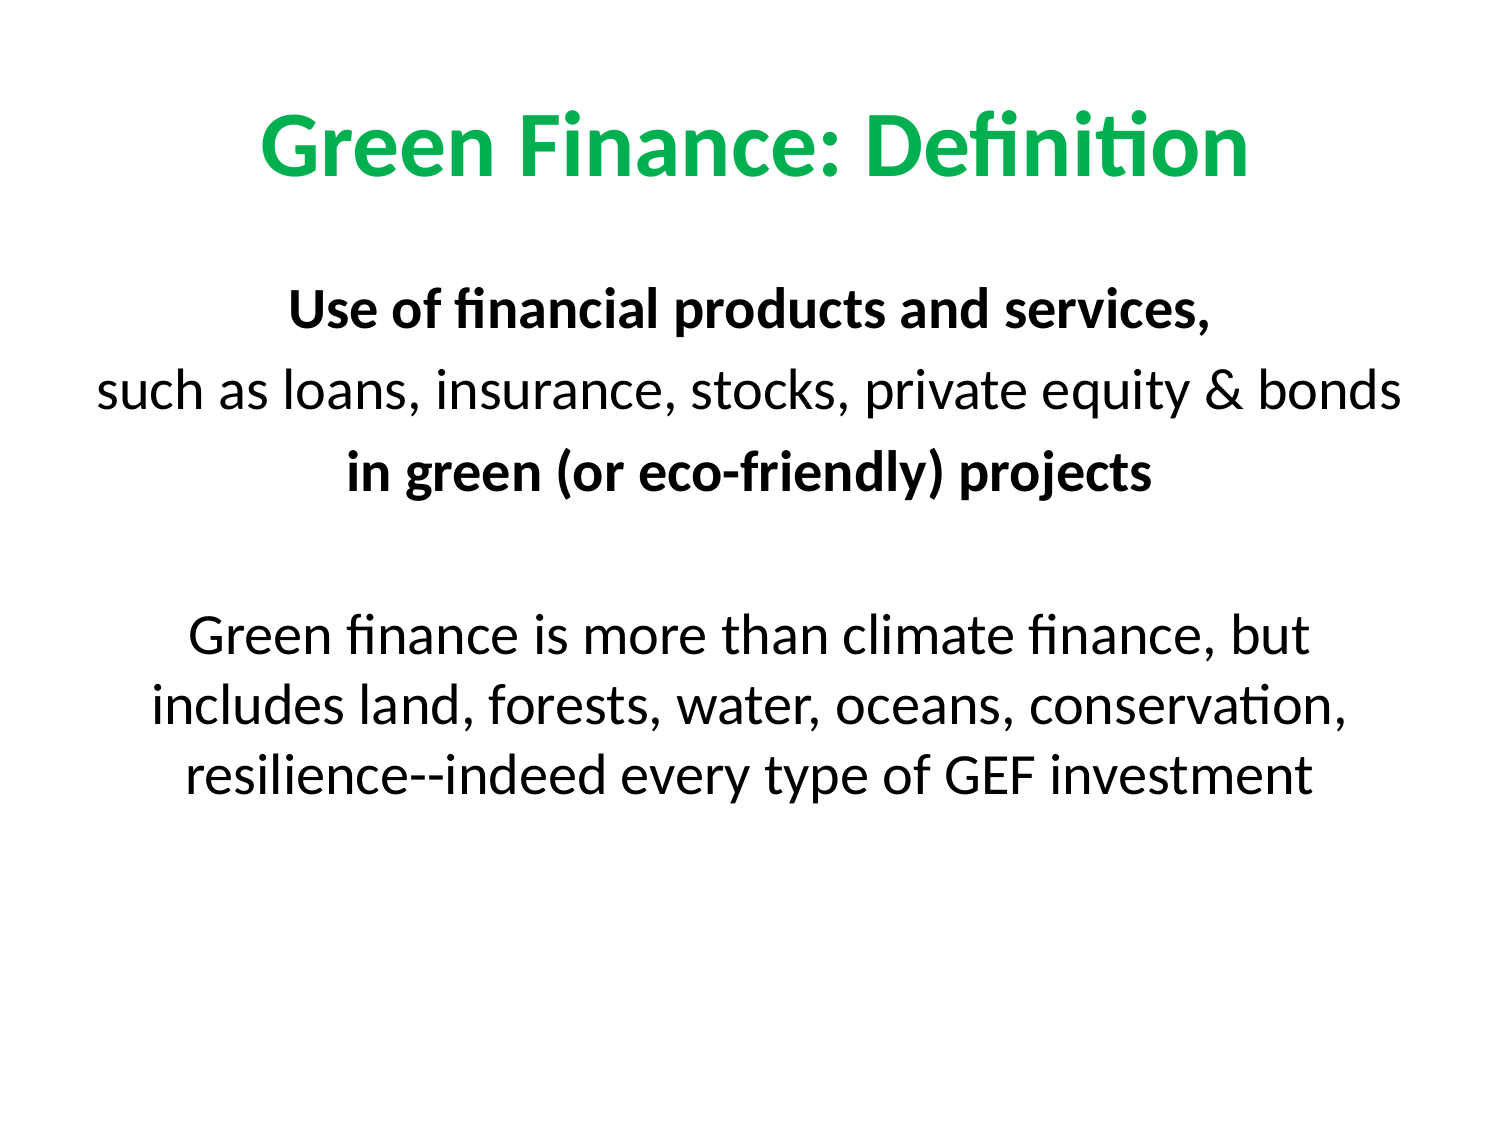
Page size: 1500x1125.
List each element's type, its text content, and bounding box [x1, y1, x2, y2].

title Green Finance: Definition [75, 45, 1438, 233]
list Use of financial products and services, such as loans, insurance, stocks, private equity & bonds in green (or eco-friendly) projects Green finance is more than climate finance, but includes land, forests, water, oceans, conservation, resilience--indeed every type of GEF investment [75, 262, 1425, 1050]
